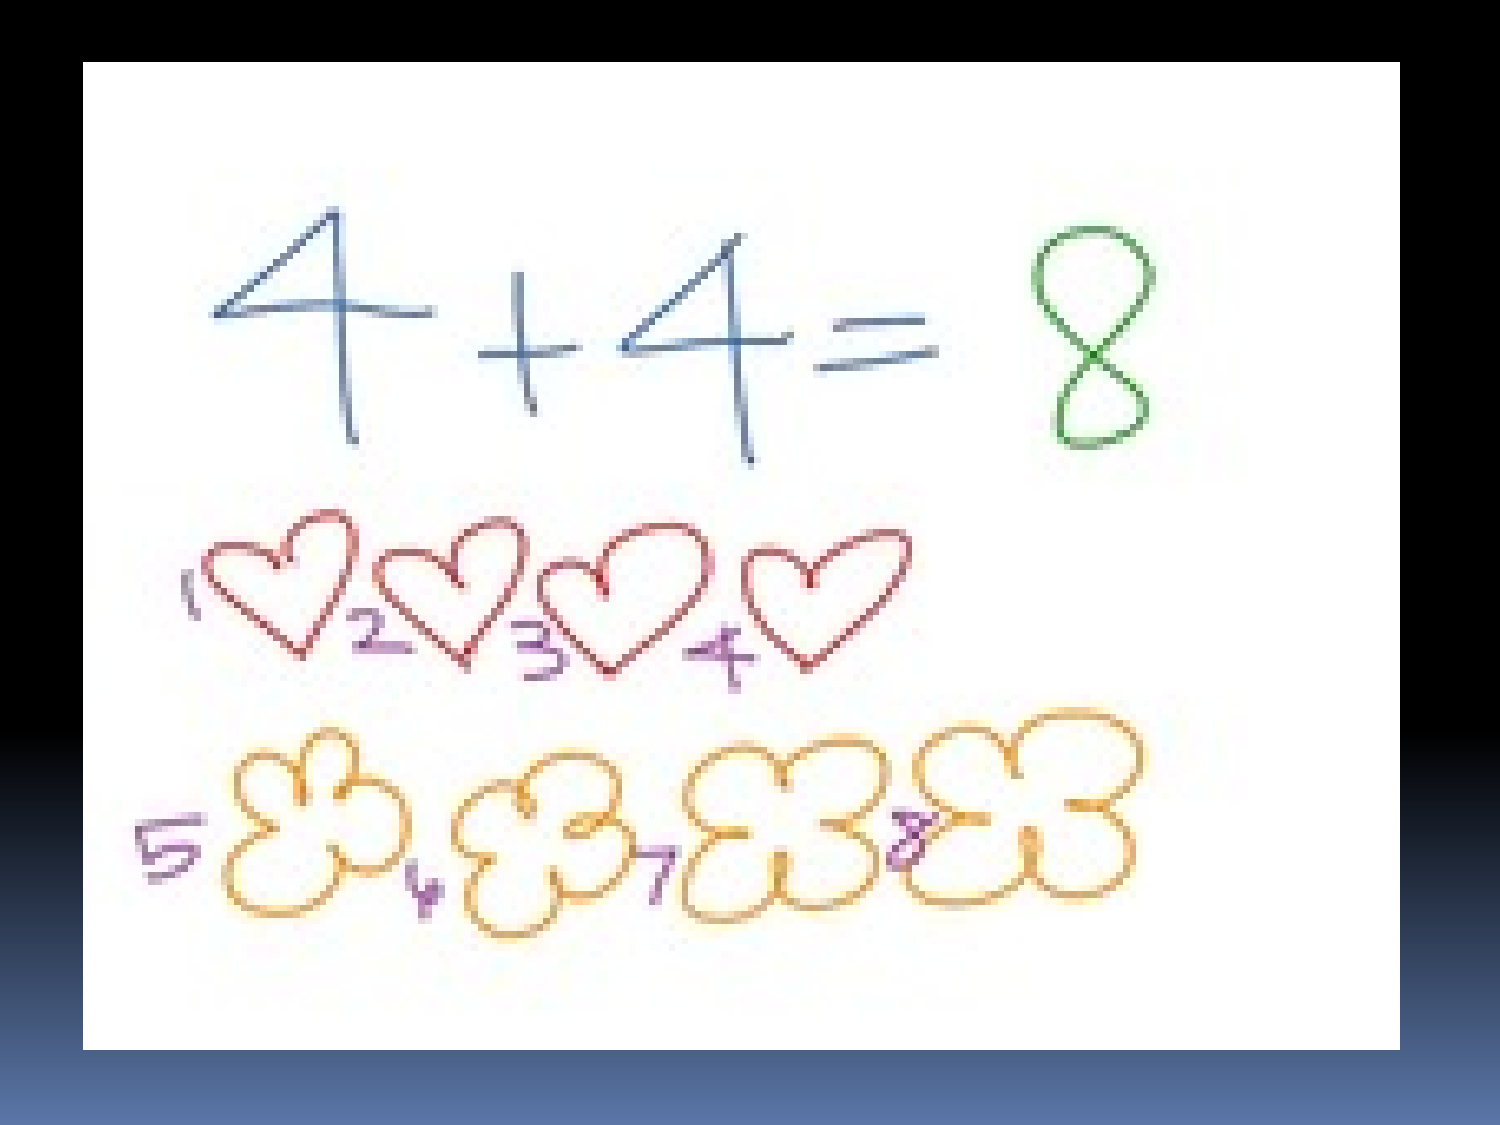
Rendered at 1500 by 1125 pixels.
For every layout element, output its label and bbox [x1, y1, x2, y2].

picture [82, 61, 1401, 1051]
